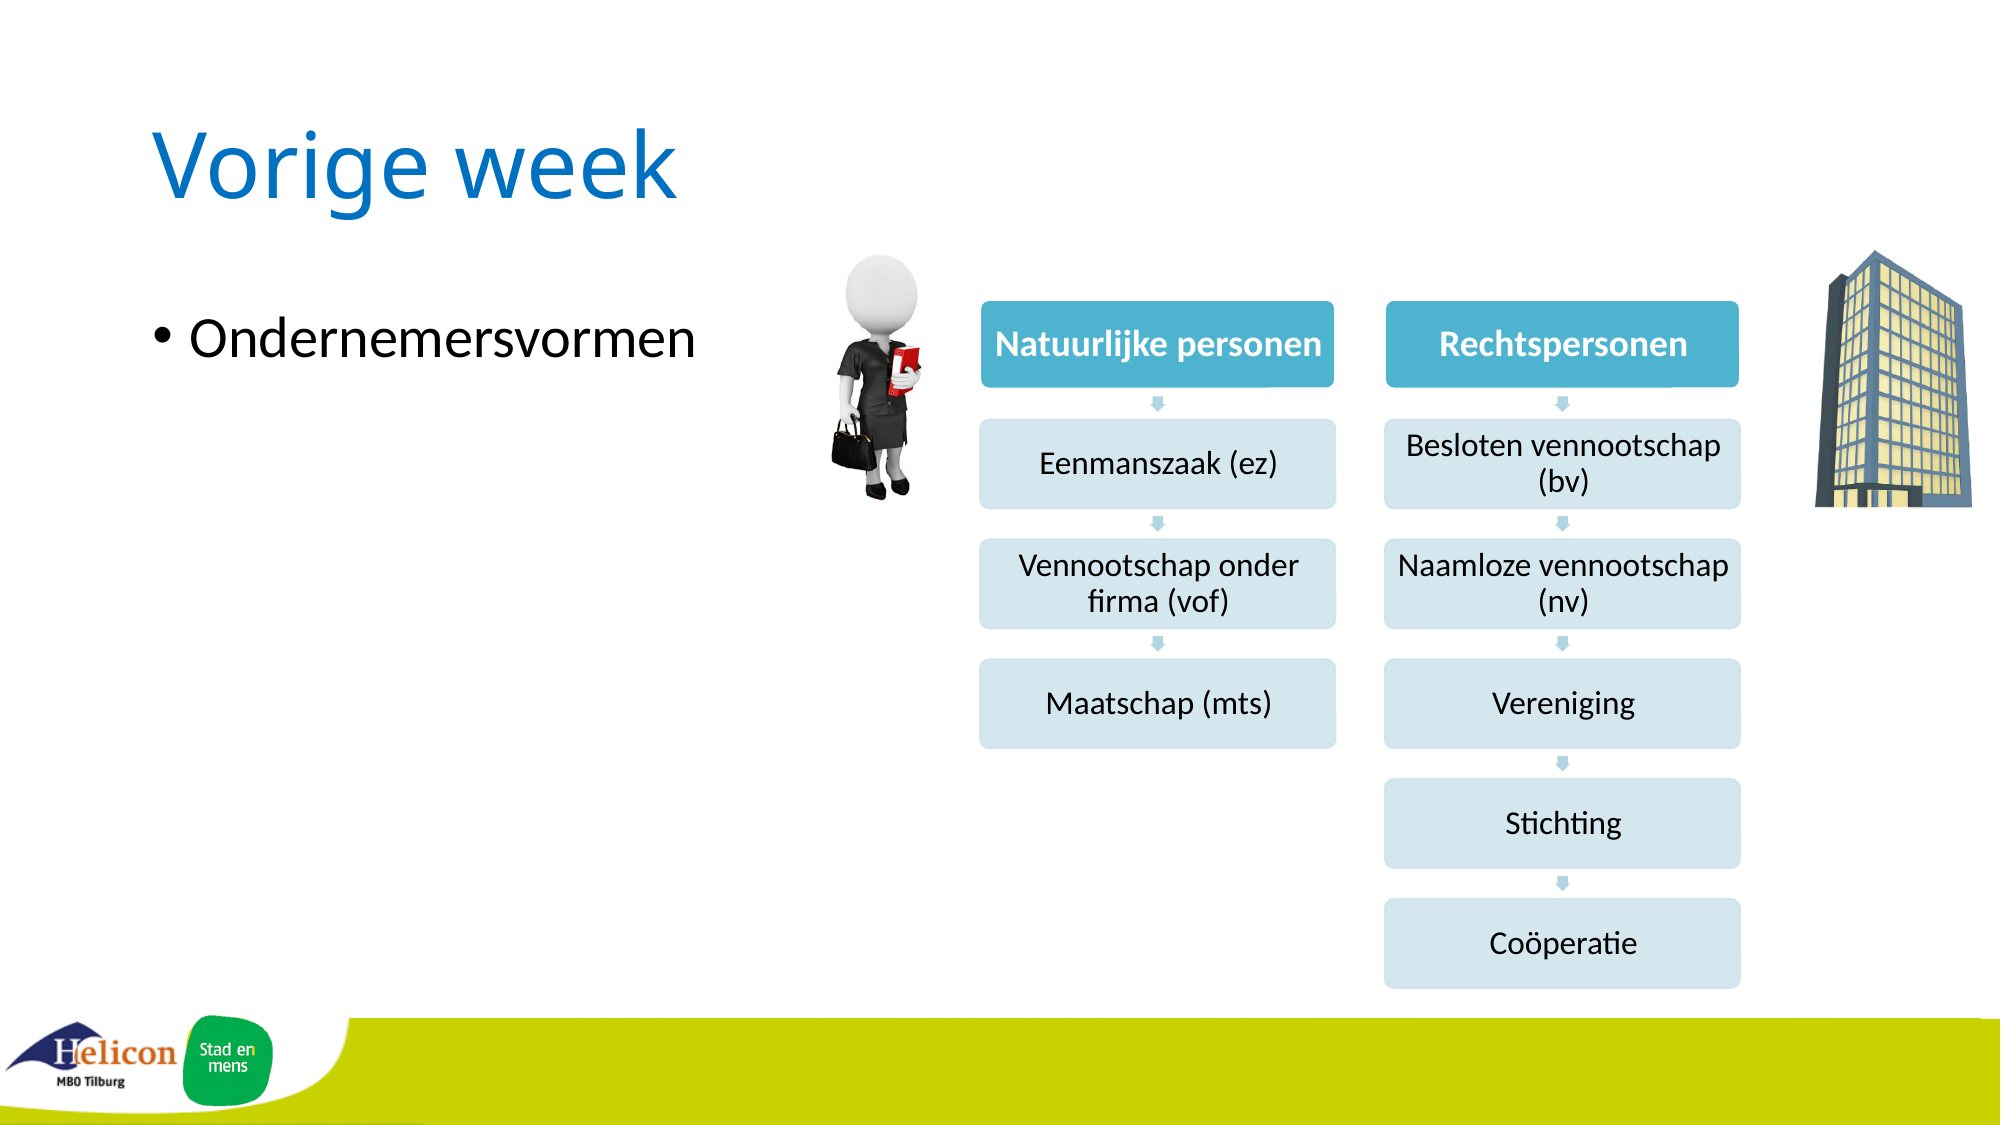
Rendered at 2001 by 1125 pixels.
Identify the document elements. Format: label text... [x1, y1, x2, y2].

picture [814, 248, 945, 509]
list Ondernemersvormen [137, 299, 1863, 1014]
picture [0, 1014, 424, 1125]
title Vorige week [137, 59, 1863, 278]
picture [1815, 250, 1972, 509]
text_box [793, 299, 1927, 989]
